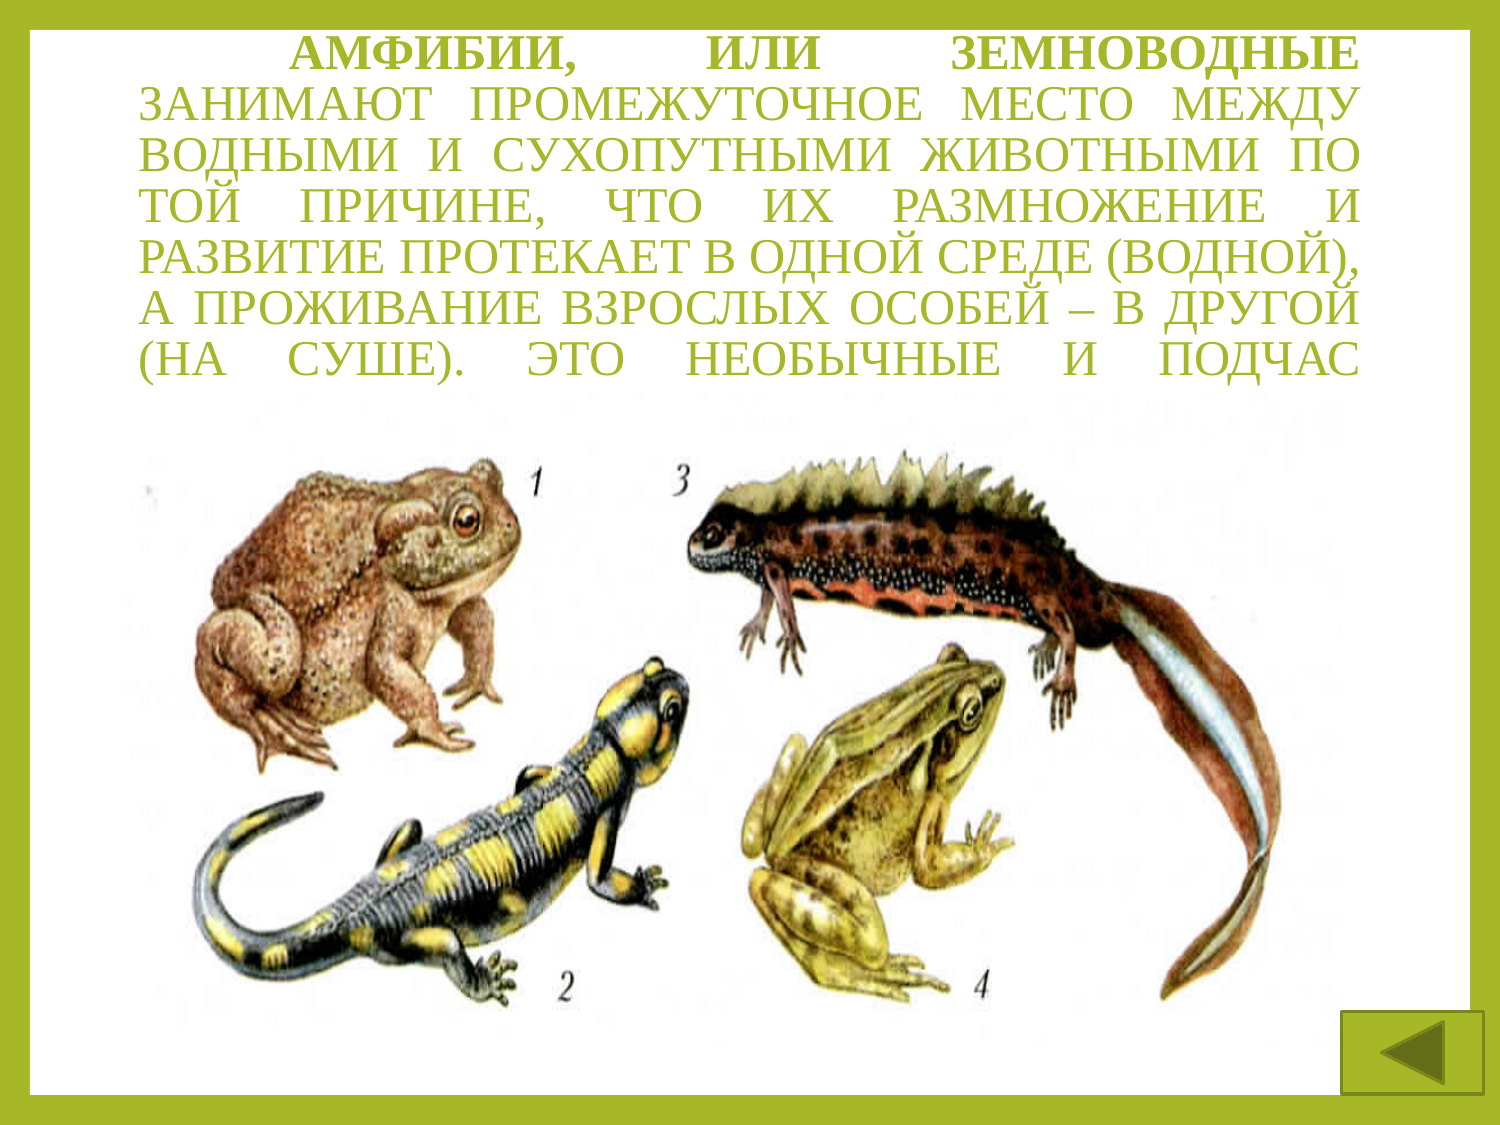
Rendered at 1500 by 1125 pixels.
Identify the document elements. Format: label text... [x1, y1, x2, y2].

title Амфибии, или земноводные занимают промежуточное место между водными и сухопутными животными по той причине, что их размножение и развитие протекает в одной среде (водной), а проживание взрослых особей – в другой (на суше). Это необычные и подчас удивительные создания. 4 700 видов [123, 42, 1376, 445]
text_box [1340, 1010, 1485, 1096]
picture [123, 391, 1342, 1048]
